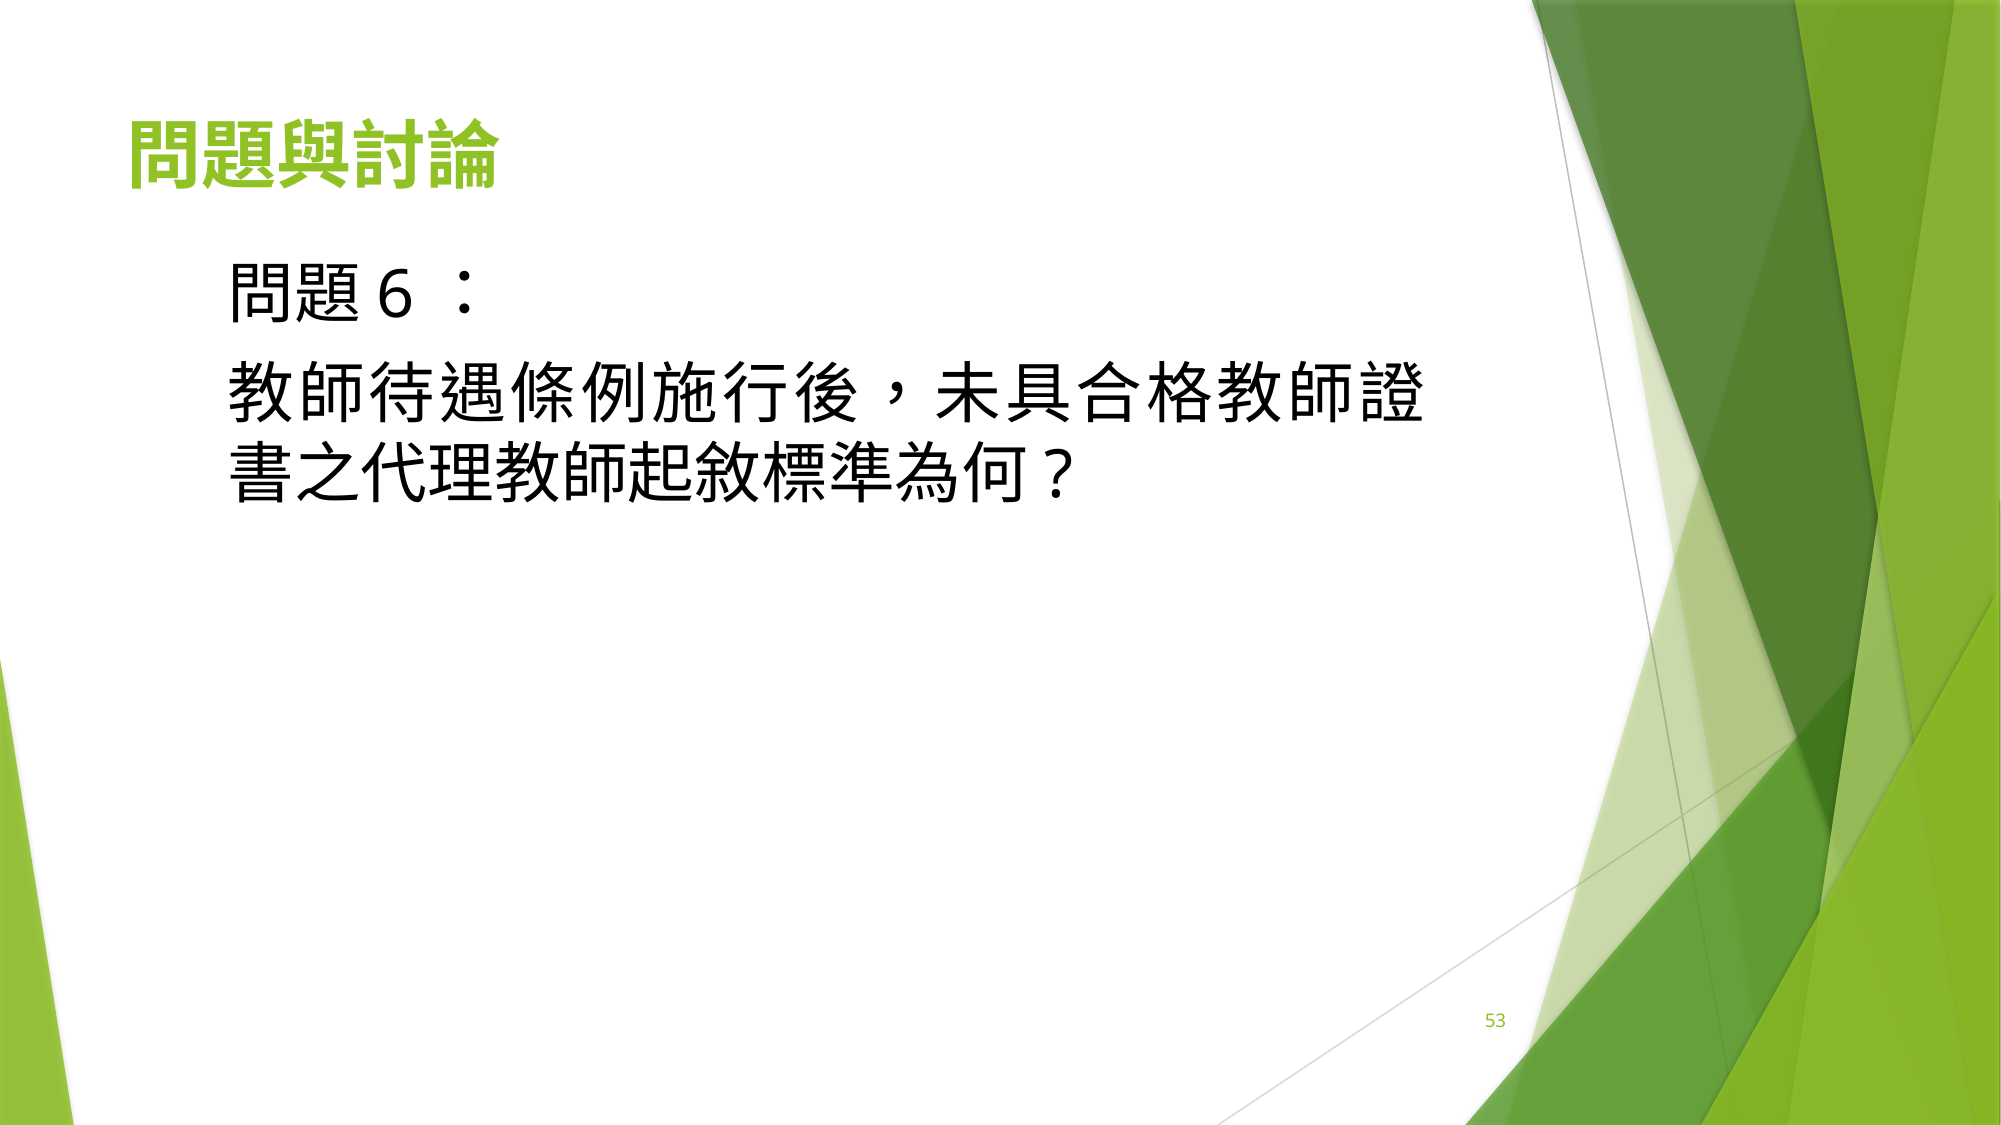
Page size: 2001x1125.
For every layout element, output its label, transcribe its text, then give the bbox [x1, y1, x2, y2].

title 問題與討論 [111, 99, 1522, 317]
slide_number 53 [1409, 991, 1522, 1051]
list 問題6： 教師待遇條例施行後，未具合格教師證書之代理教師起敘標準為何? [212, 242, 1441, 676]
